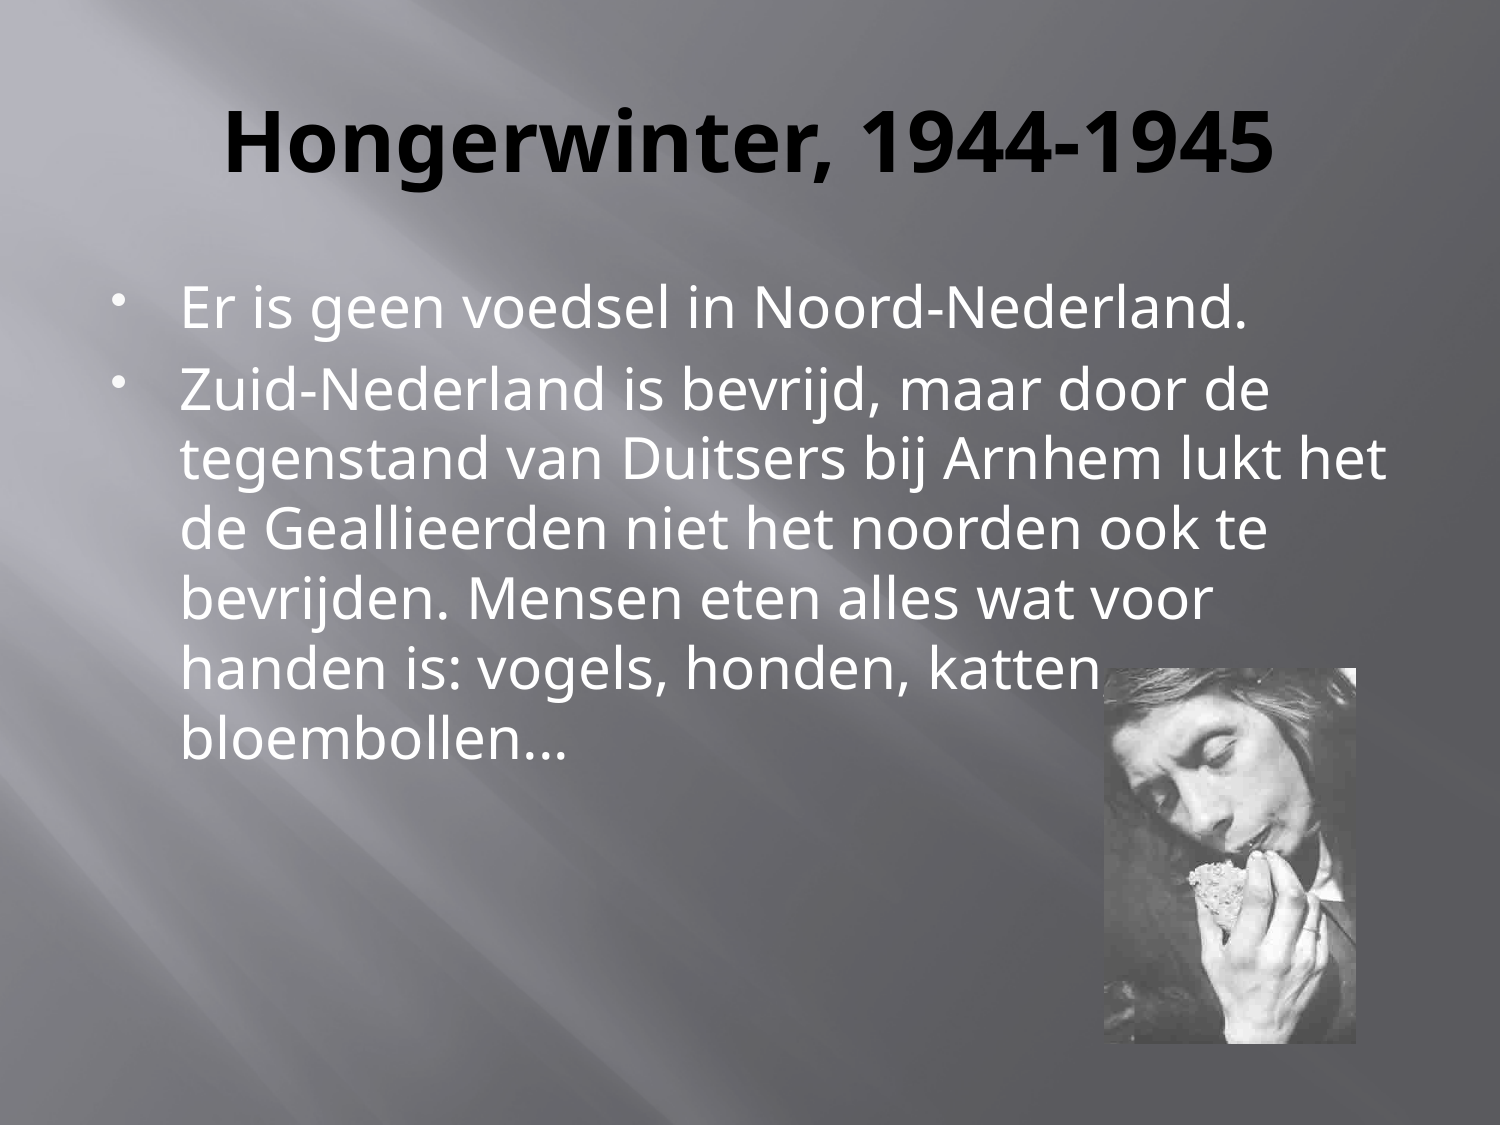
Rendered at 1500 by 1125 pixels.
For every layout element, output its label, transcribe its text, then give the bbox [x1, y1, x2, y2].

list Er is geen voedsel in Noord-Nederland. Zuid-Nederland is bevrijd, maar door de tegenstand van Duitsers bij Arnhem lukt het de Geallieerden niet het noorden ook te bevrijden. Mensen eten alles wat voor handen is: vogels, honden, katten, bloembollen... [75, 262, 1425, 1035]
picture [1104, 668, 1356, 1044]
title Hongerwinter, 1944-1945 [75, 45, 1425, 233]
